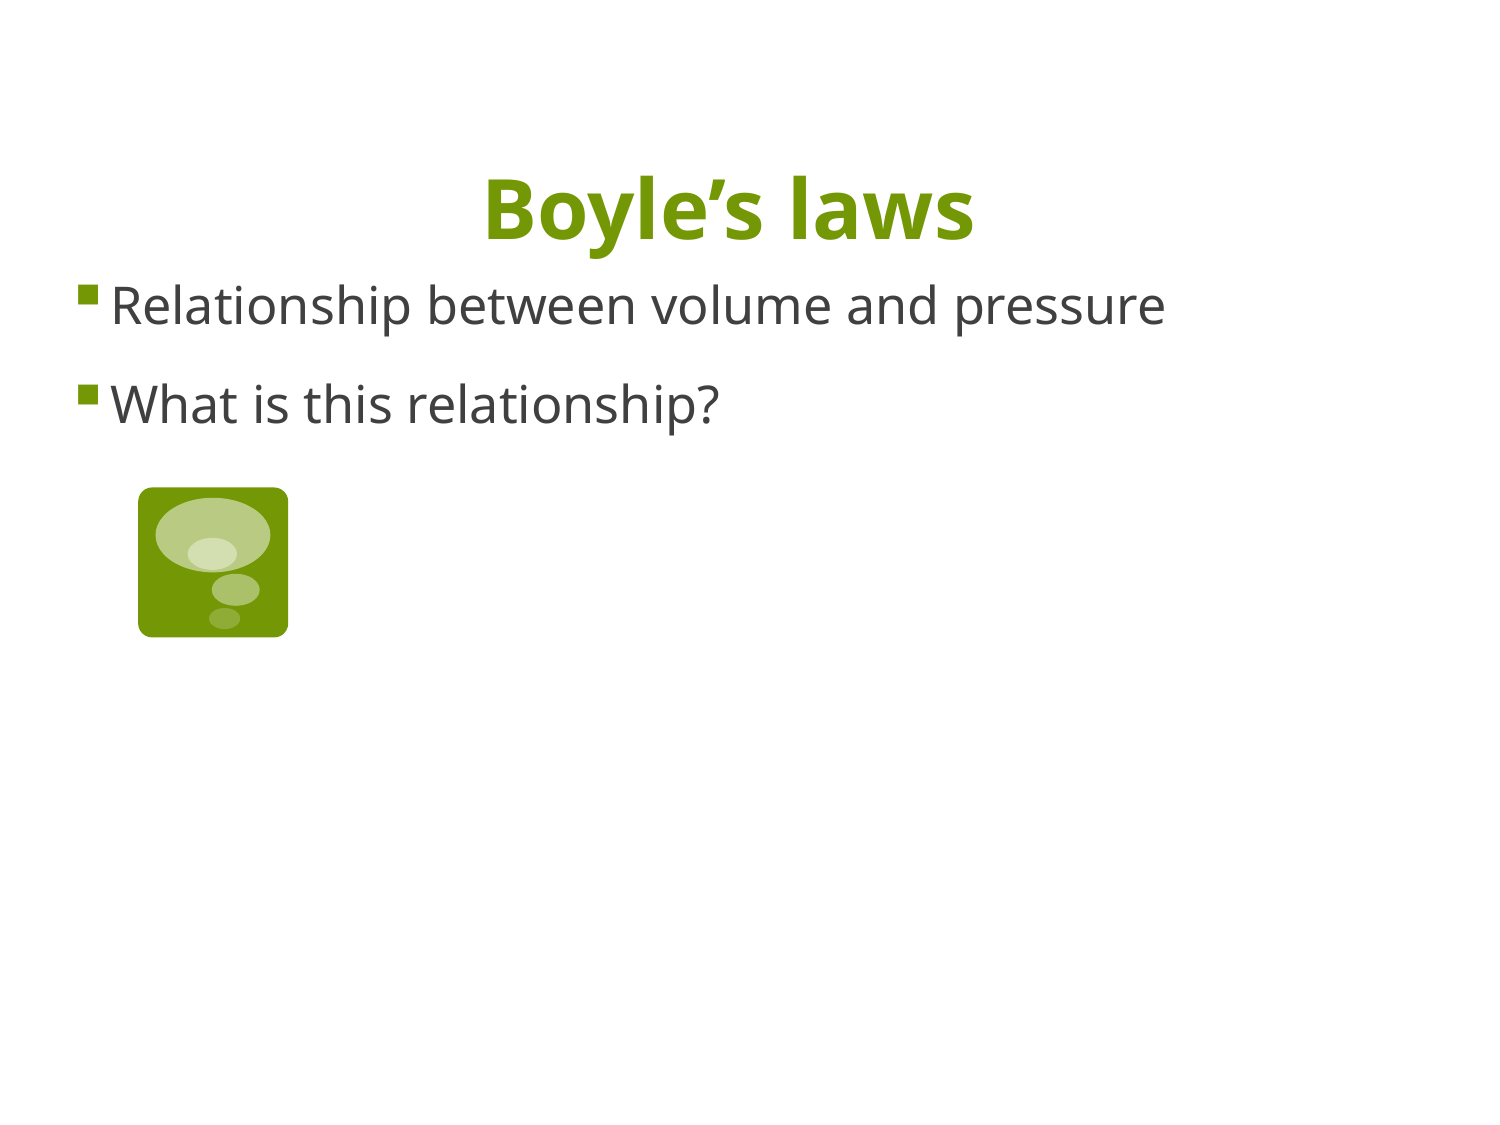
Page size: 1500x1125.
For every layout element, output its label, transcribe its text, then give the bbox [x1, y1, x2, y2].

title Boyle’s laws [323, 76, 1135, 264]
text_box Relationship between volume and pressure What is this relationship? [57, 264, 1322, 990]
